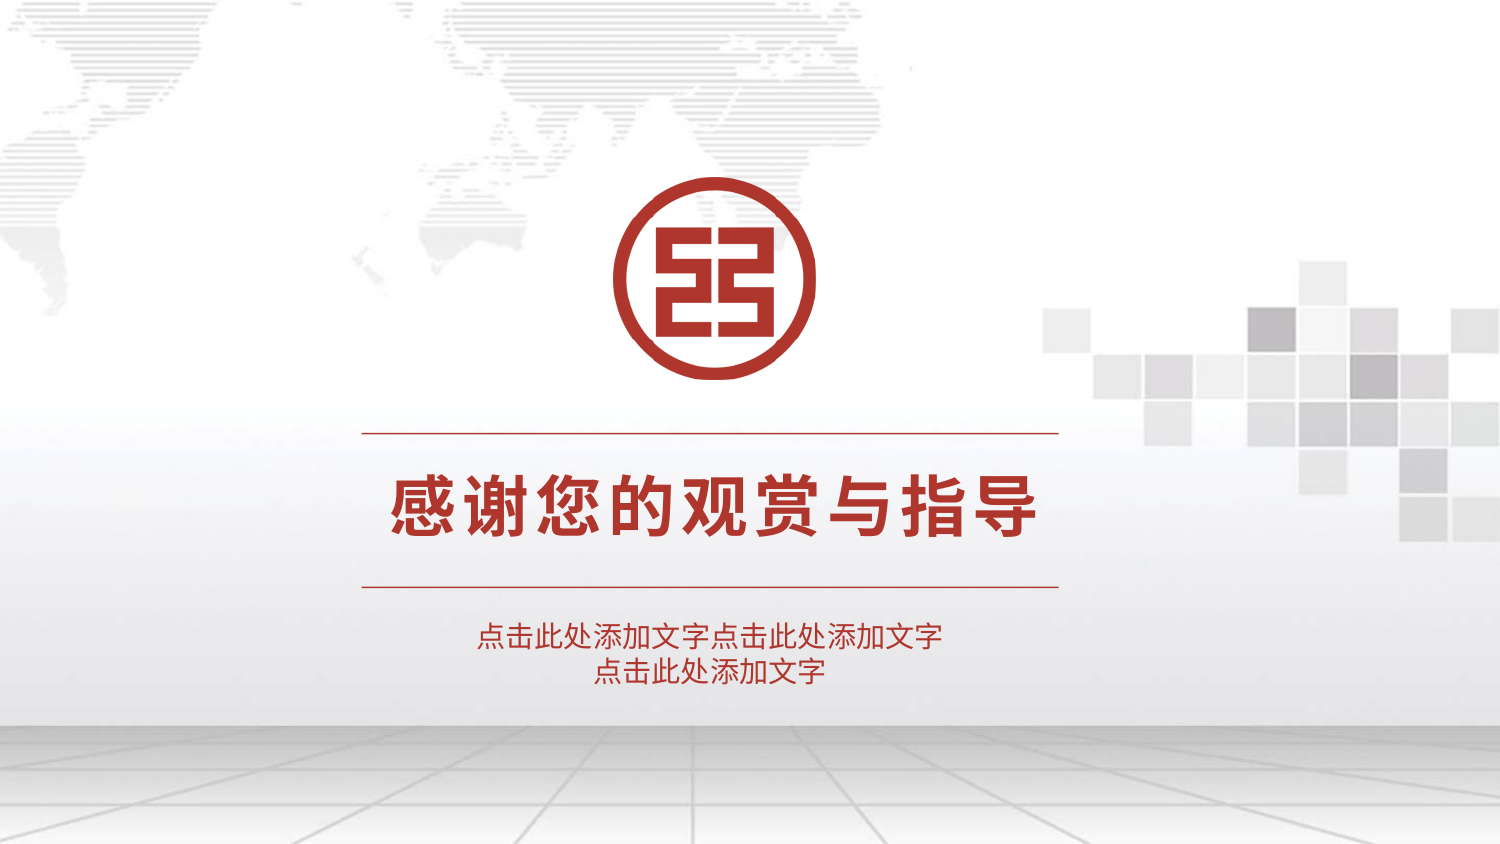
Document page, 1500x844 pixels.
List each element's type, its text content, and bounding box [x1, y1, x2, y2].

text_box 点击此处添加文字点击此处添加文字 点击此处添加文字 [456, 610, 965, 696]
picture [0, 0, 1500, 844]
text_box 感谢您的观赏与指导 [135, 457, 1294, 552]
